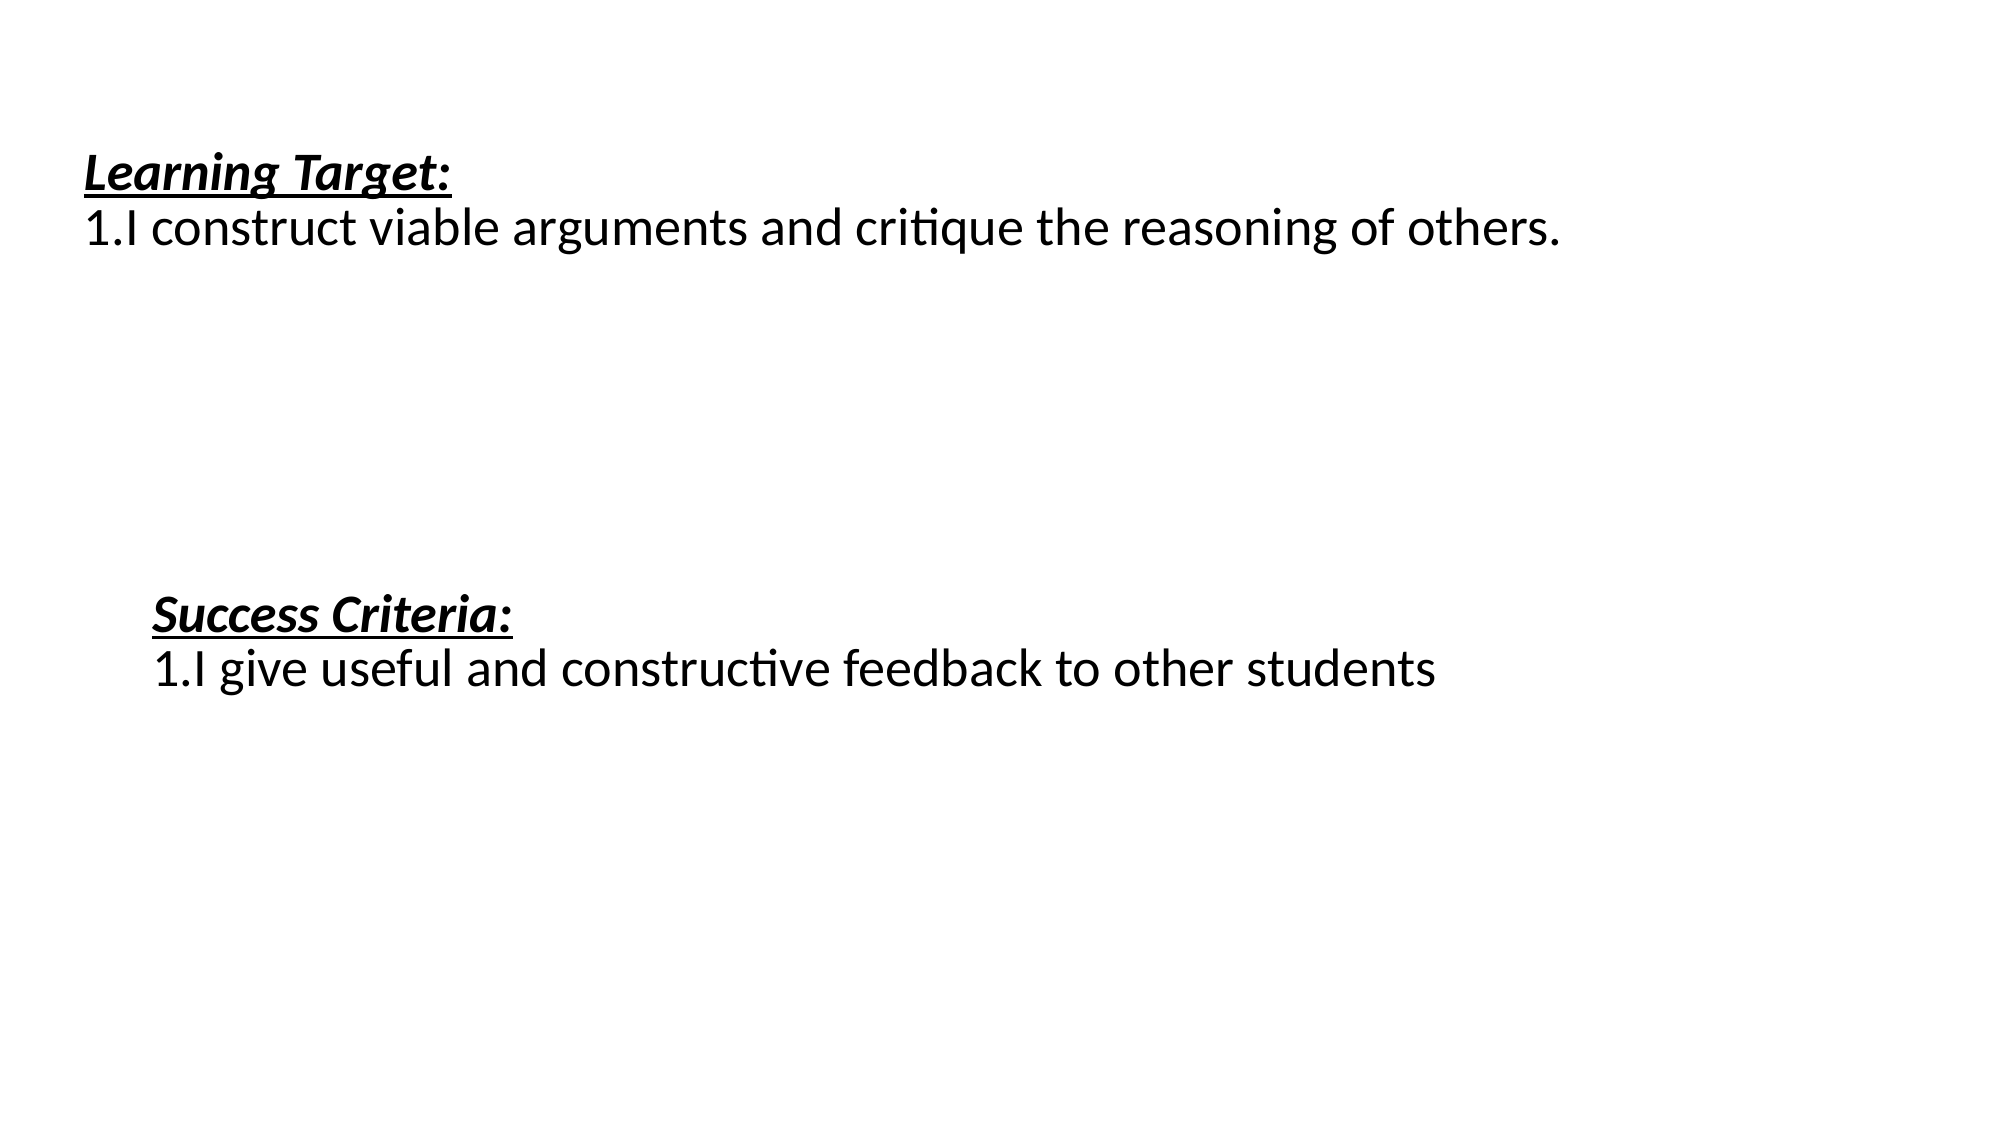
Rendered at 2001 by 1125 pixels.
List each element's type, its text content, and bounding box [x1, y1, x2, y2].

table_header Learning Target: I construct viable arguments and critique the reasoning of others. [69, 142, 1794, 266]
table_header Success Criteria: I give useful and constructive feedback to other students [137, 584, 1862, 707]
